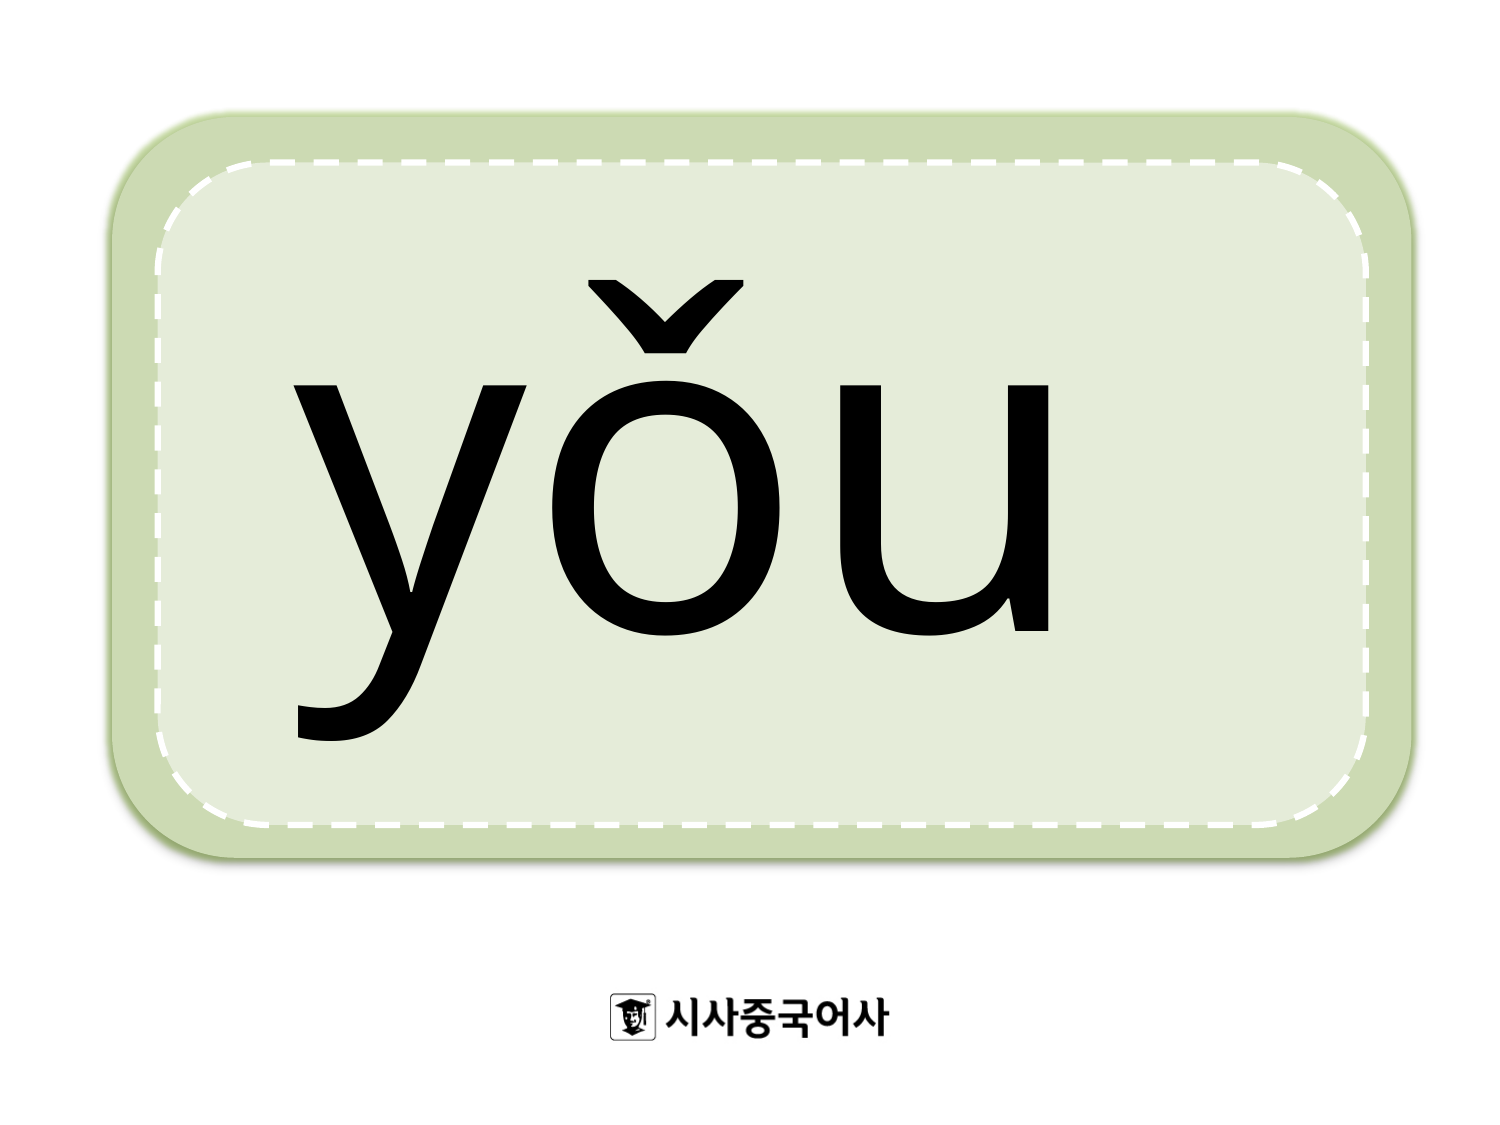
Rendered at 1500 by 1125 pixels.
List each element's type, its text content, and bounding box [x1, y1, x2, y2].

picture [602, 987, 898, 1047]
text_box yǒu [162, 66, 1371, 729]
